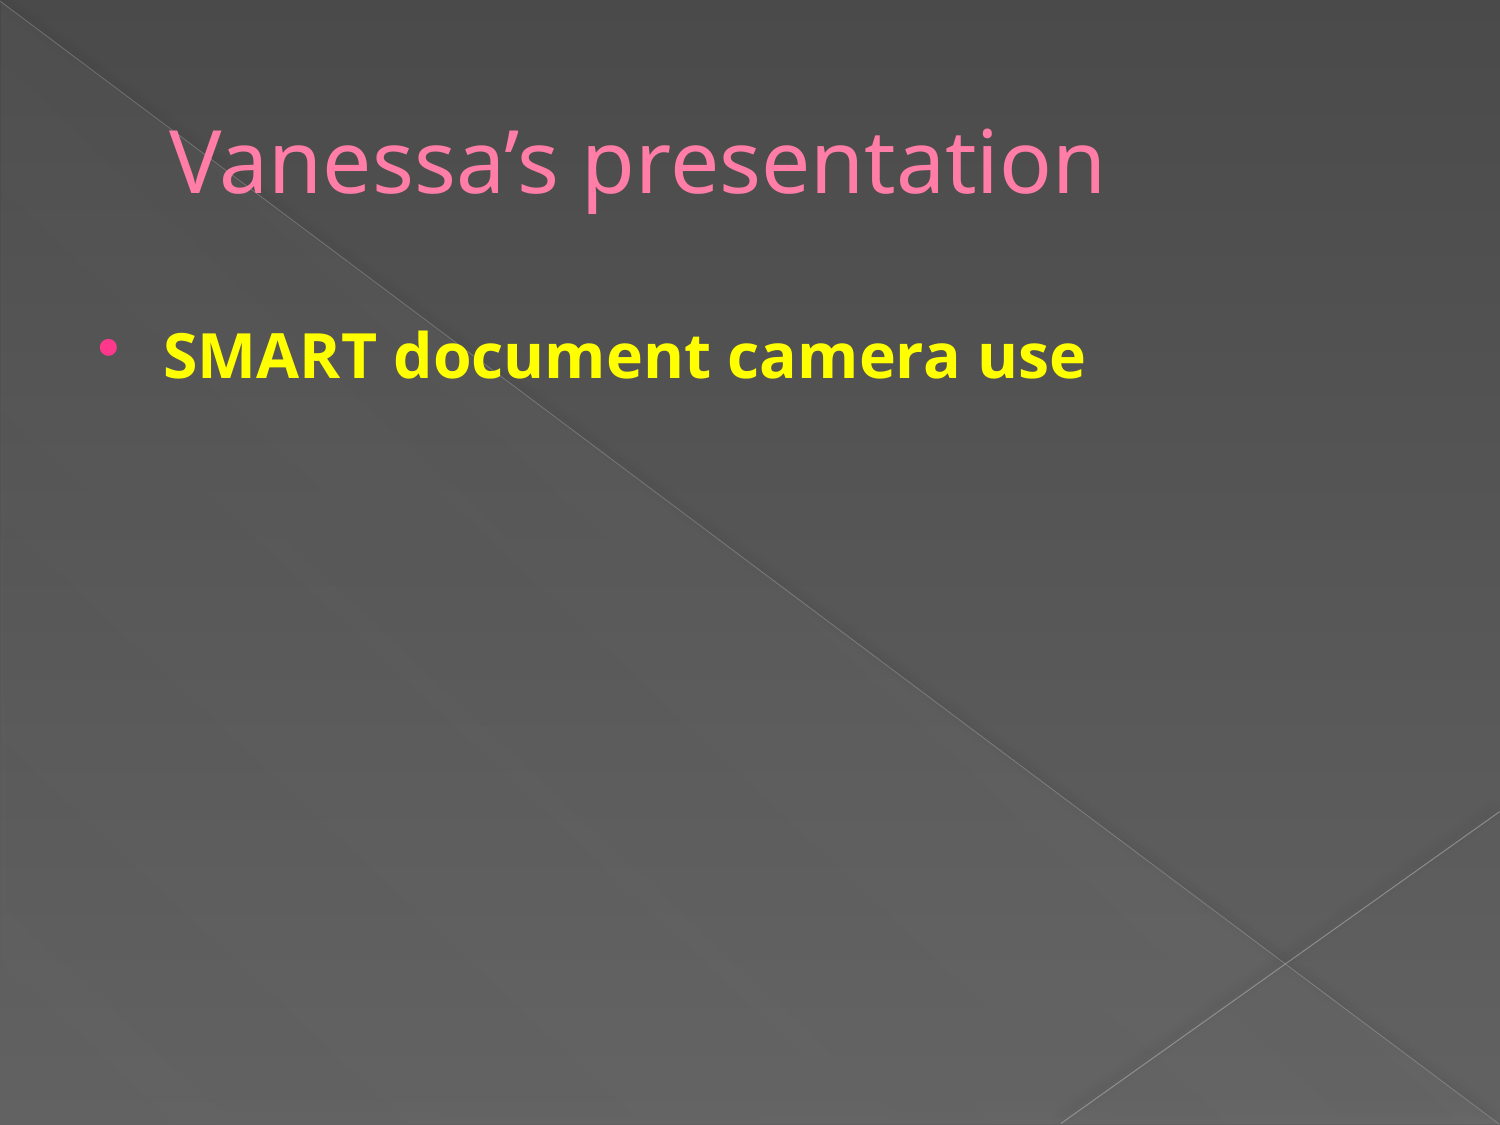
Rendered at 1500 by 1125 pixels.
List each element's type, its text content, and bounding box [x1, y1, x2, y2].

title Vanessa’s presentation [75, 43, 1425, 274]
list SMART document camera use [75, 308, 1425, 1059]
